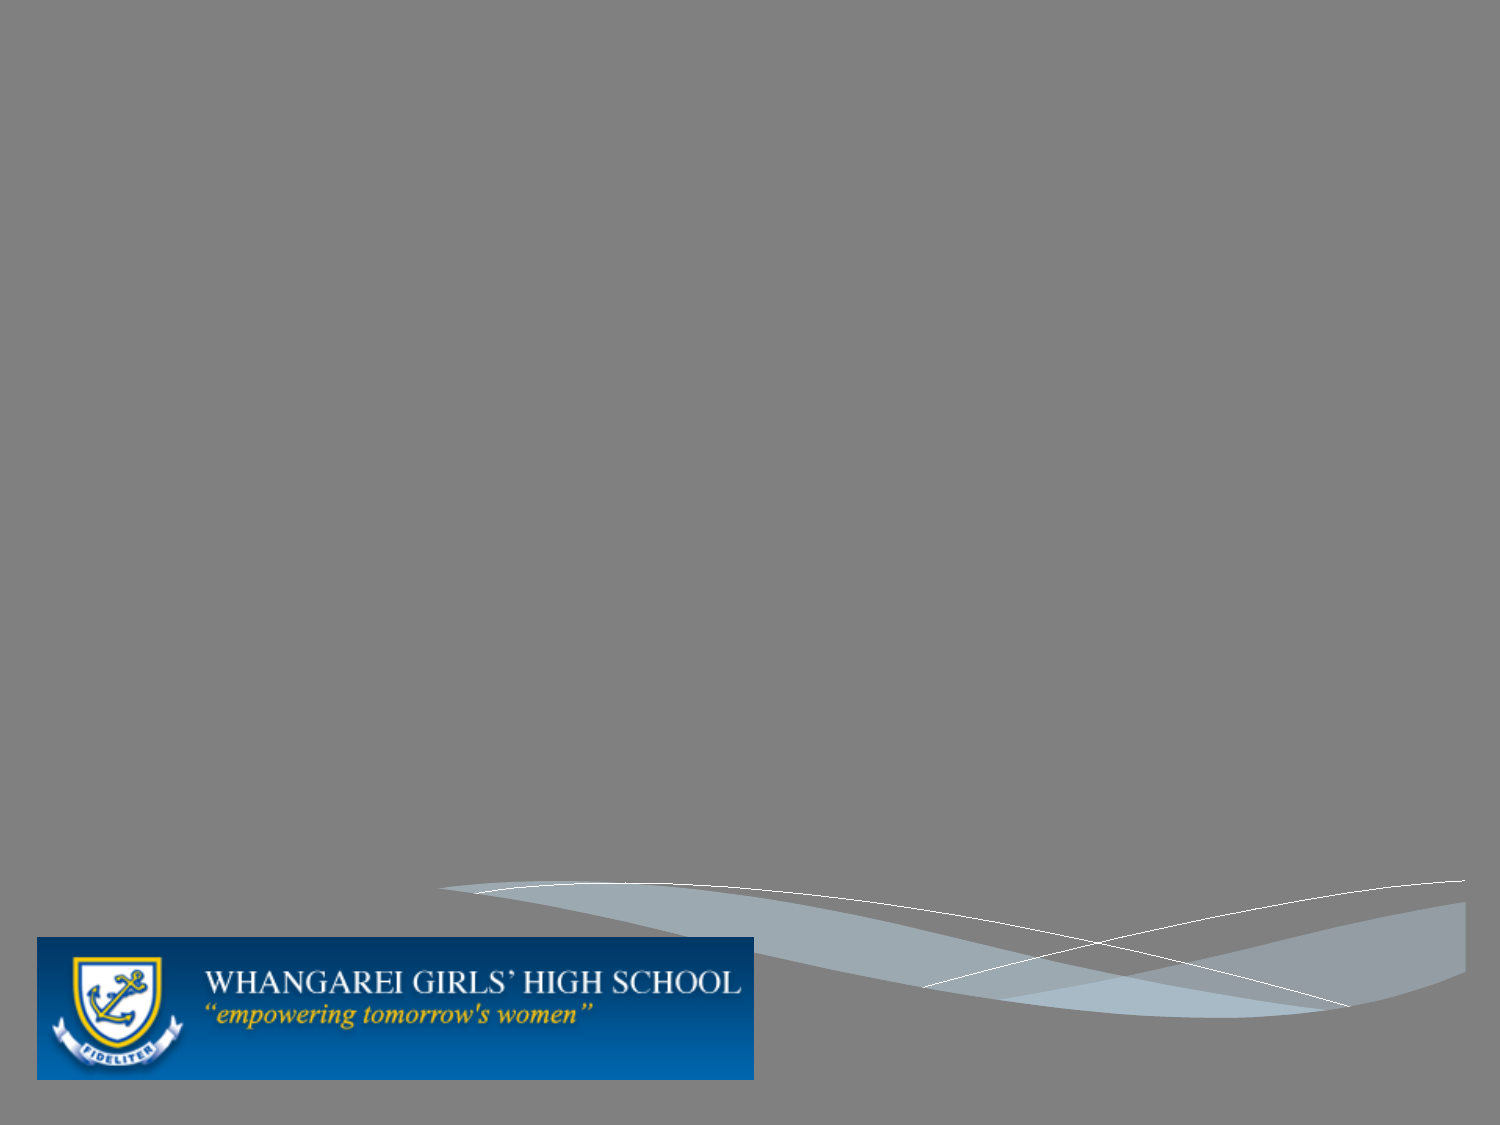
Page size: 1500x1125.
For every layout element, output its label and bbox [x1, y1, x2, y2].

picture [37, 937, 754, 1080]
